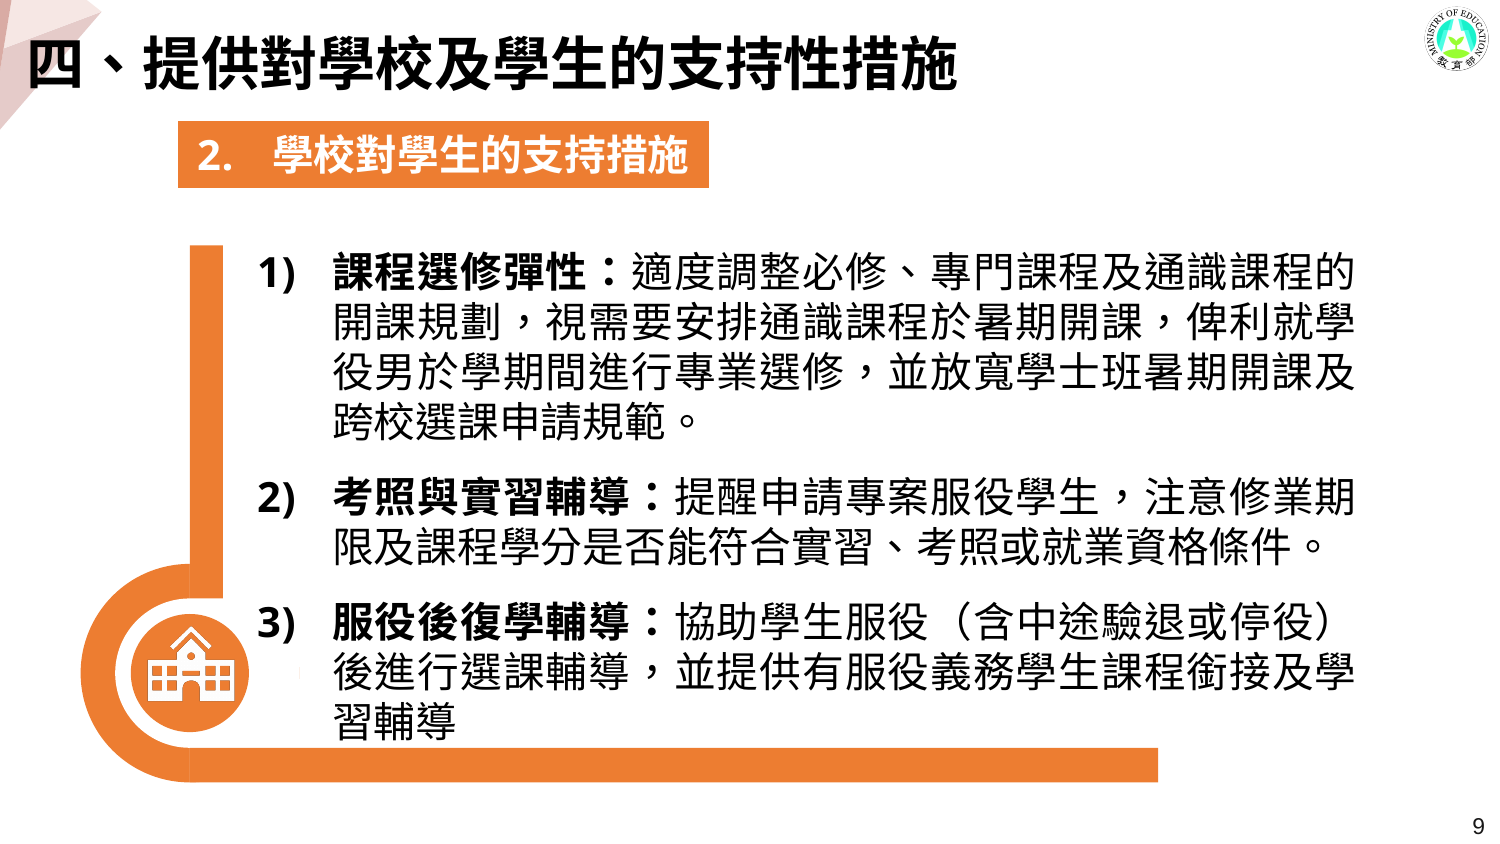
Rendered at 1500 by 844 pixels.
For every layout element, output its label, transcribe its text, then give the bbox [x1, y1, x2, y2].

text_box 學校對學生的支持措施 [178, 121, 709, 188]
text_box 課程選修彈性：適度調整必修、專門課程及通識課程的開課規劃，視需要安排通識課程於暑期開課，俾利就學役男於學期間進行專業選修，並放寬學士班暑期開課及跨校選課申請規範。 考照與實習輔導：提醒申請專案服役學生，注意修業期限及課程學分是否能符合實習、考照或就業資格條件。 服役後復學輔導：協助學生服役（含中途驗退或停役）後進行選課輔導，並提供有服役義務學生課程銜接及學習輔導 [242, 237, 1372, 753]
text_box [80, 245, 1159, 783]
picture [1434, 6, 1489, 68]
picture [133, 605, 249, 722]
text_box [0, 0, 102, 130]
title 四、提供對學校及學生的支持性措施 [102, 16, 1470, 115]
